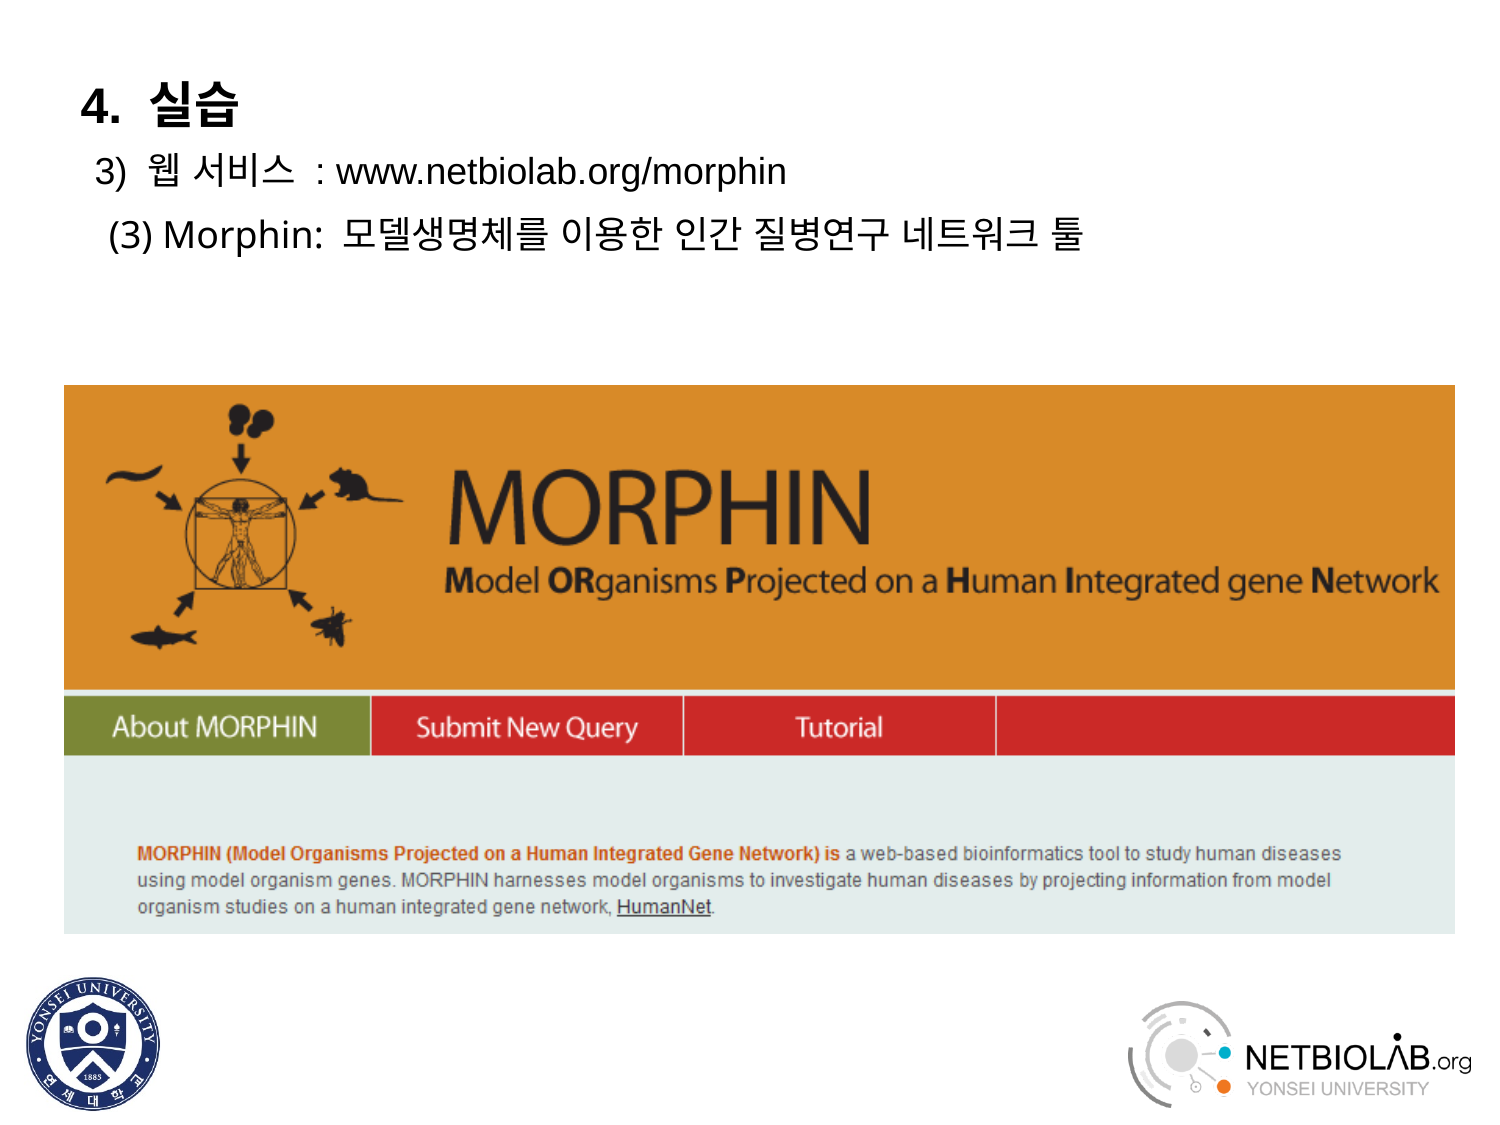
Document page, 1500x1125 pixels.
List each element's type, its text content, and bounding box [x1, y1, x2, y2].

text_box 3) 웹 서비스 : www.netbiolab.org/morphin [79, 139, 803, 200]
picture [63, 385, 1455, 934]
text_box (3) Morphin: 모델생명체를 이용한 인간 질병연구 네트워크 툴 [64, 203, 1471, 264]
picture [24, 975, 161, 1112]
picture [1127, 1001, 1471, 1108]
text_box 4. 실습 [65, 66, 256, 142]
